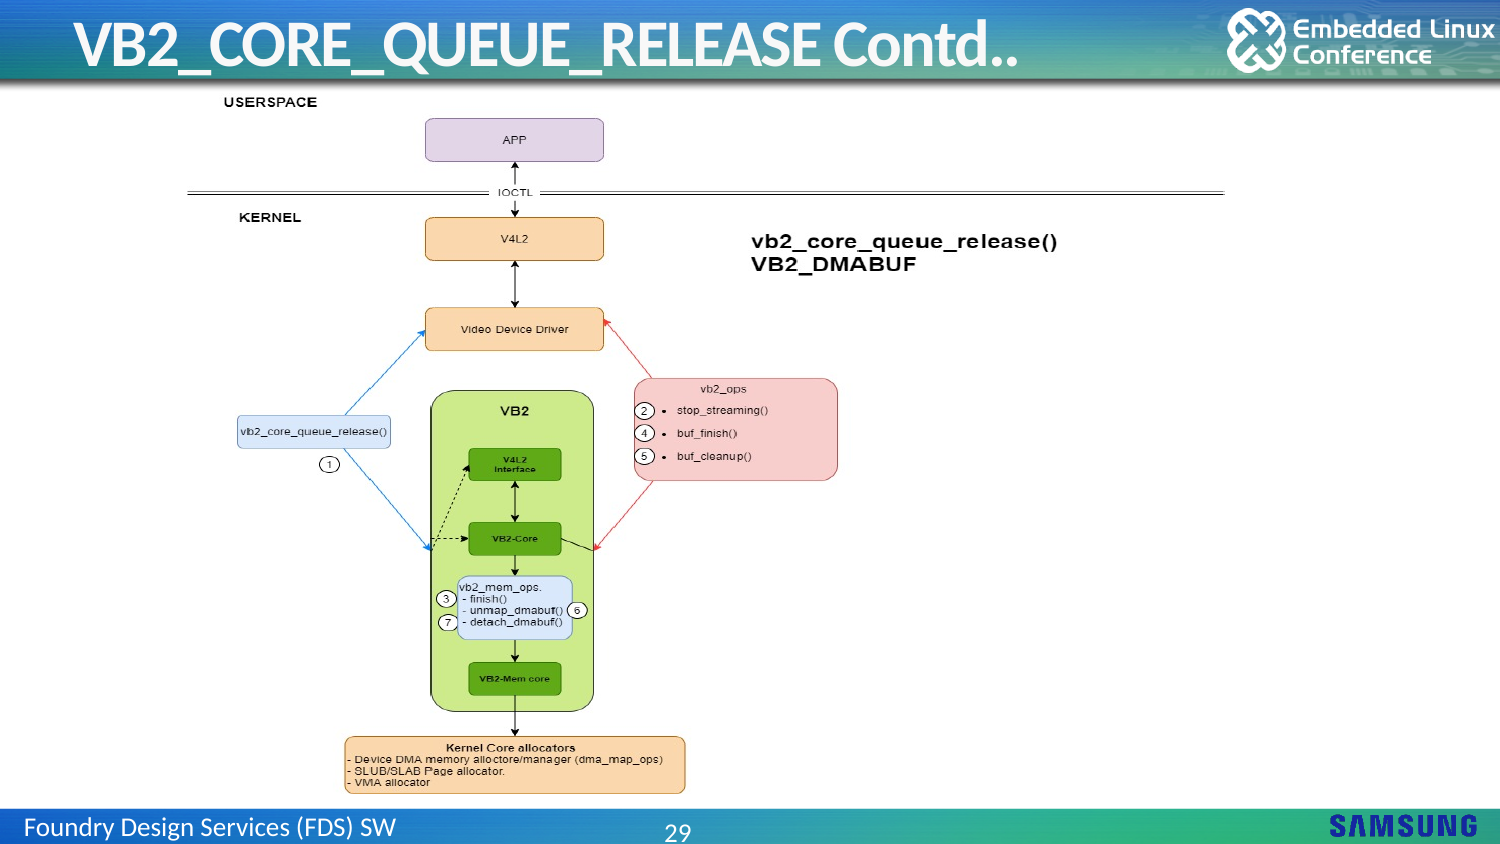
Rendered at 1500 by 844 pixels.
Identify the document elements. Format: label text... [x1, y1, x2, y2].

picture [0, 0, 1500, 844]
title VB2_CORE_QUEUE_RELEASE Contd.. [58, 1, 1430, 78]
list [187, 92, 1226, 795]
